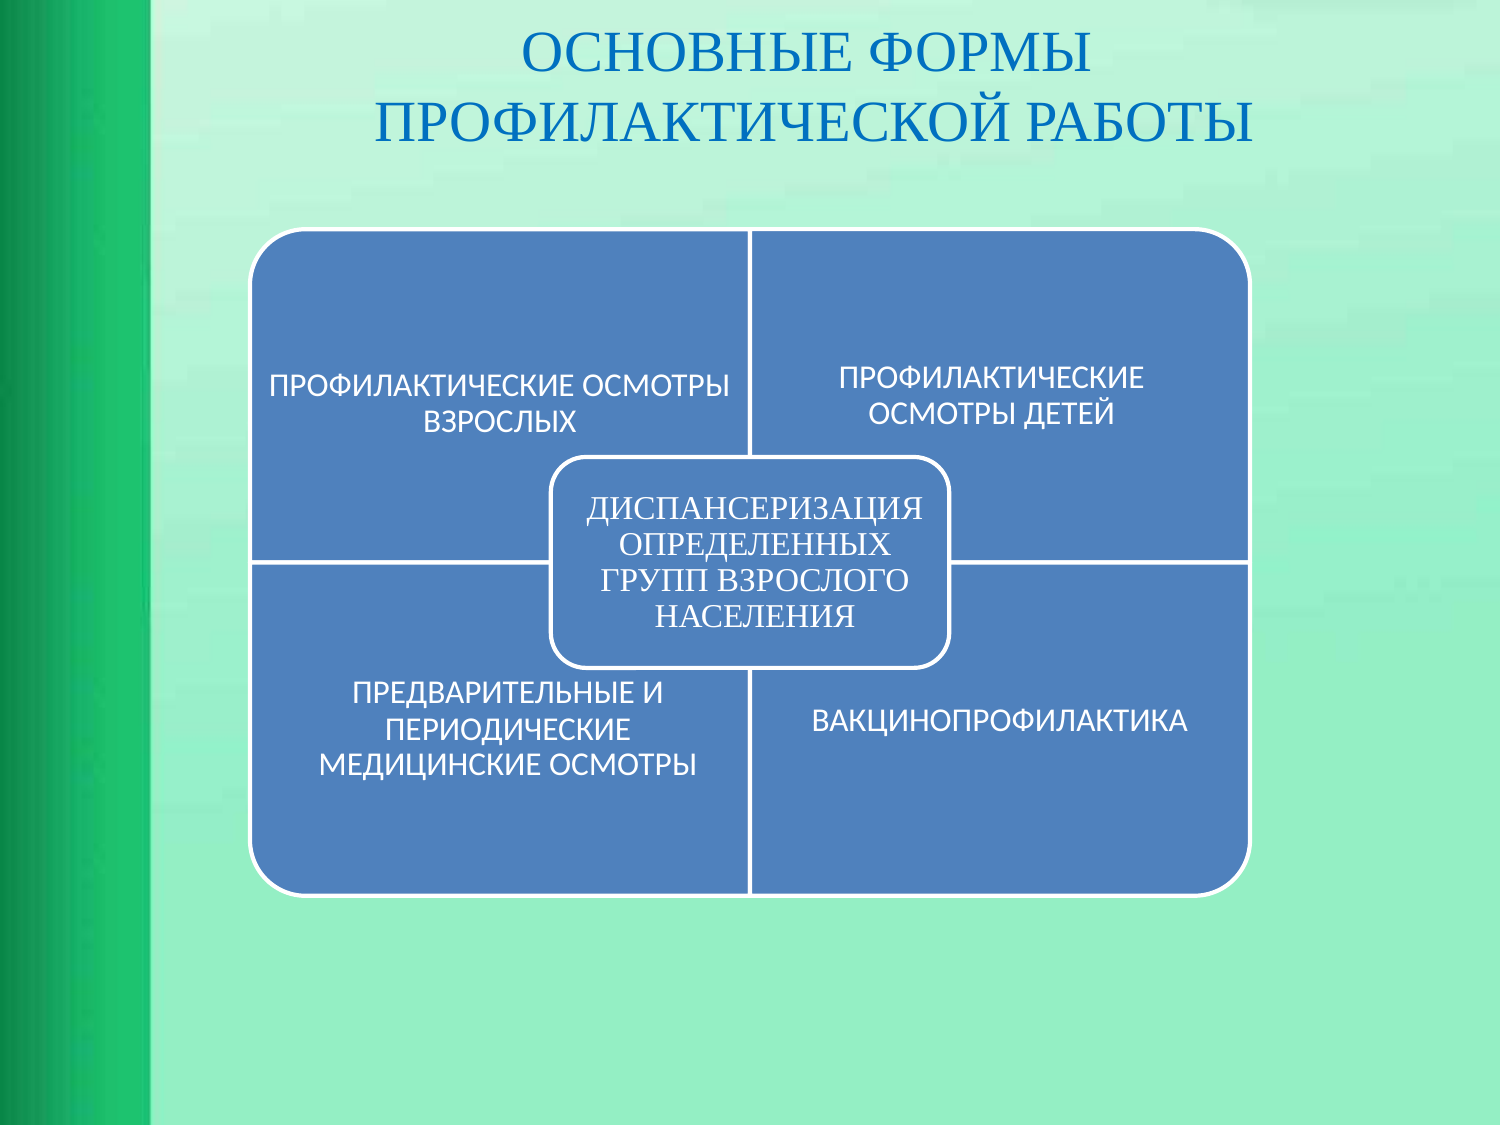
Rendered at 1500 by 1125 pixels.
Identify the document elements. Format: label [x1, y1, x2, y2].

text_box [249, 228, 1251, 897]
picture [0, 0, 1500, 1125]
